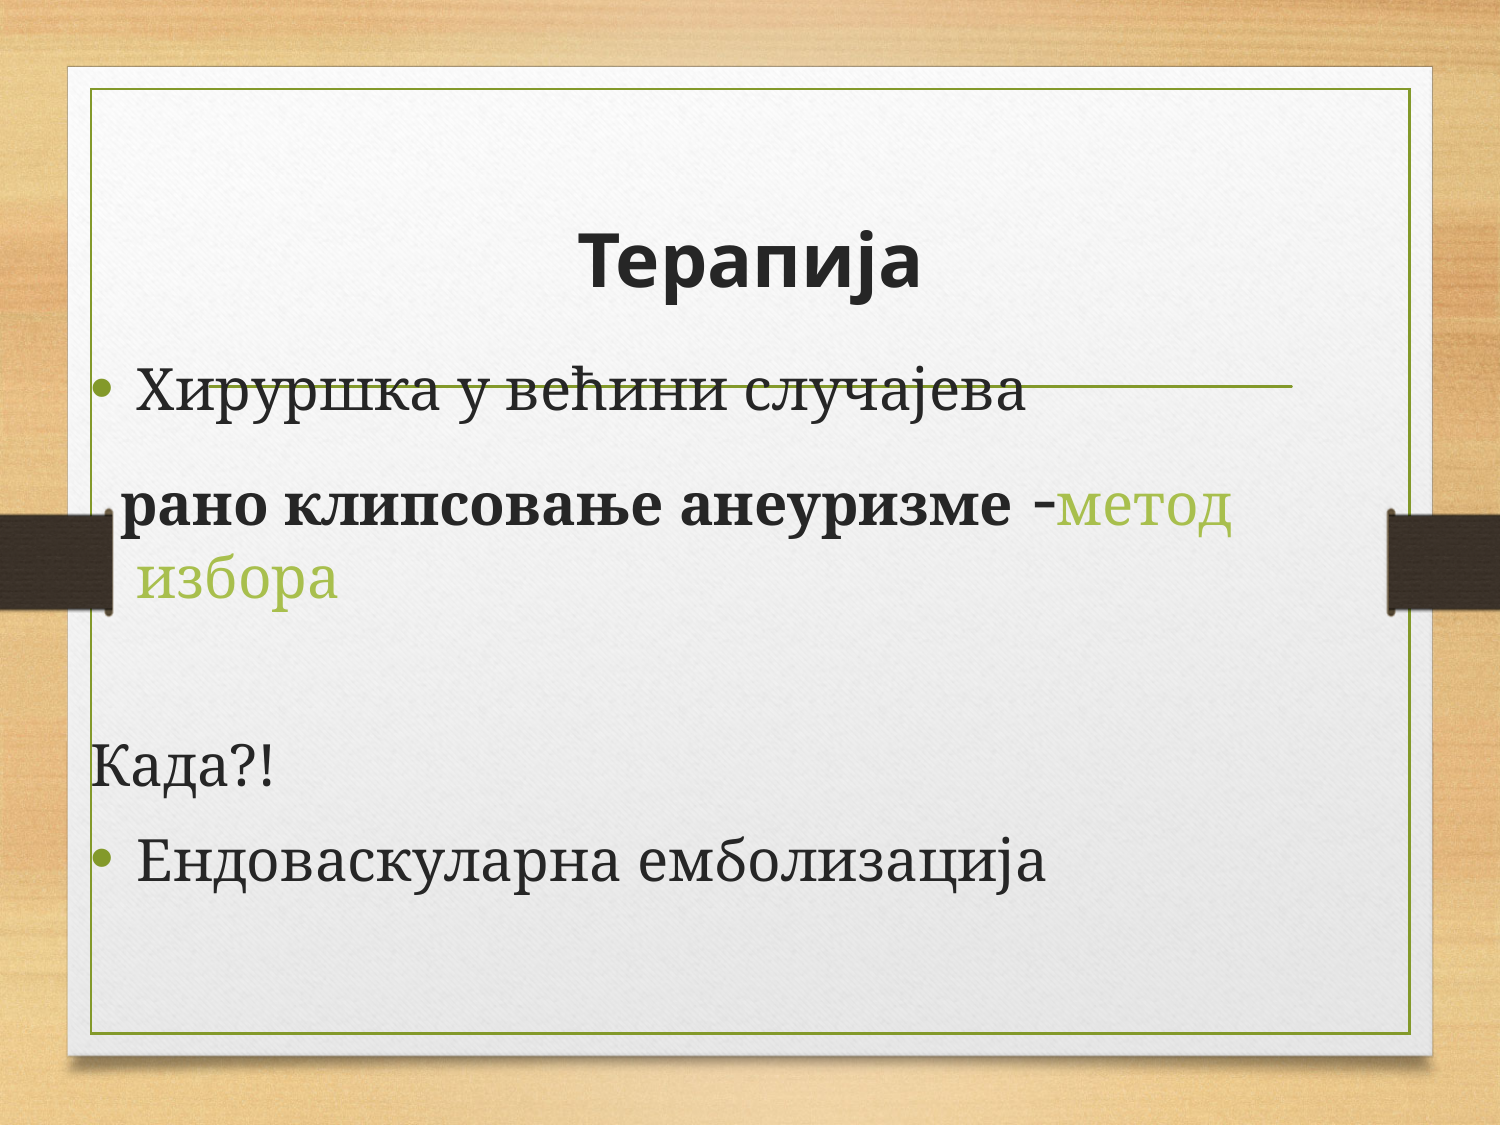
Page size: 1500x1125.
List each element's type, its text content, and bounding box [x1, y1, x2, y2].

list Хируршка у већини случајева рано клипсовање анеуризме -метод избора Када?! Ендоваскуларна емболизација [75, 345, 1425, 1005]
picture [0, 0, 1500, 1125]
title Терапија [192, 150, 1309, 345]
